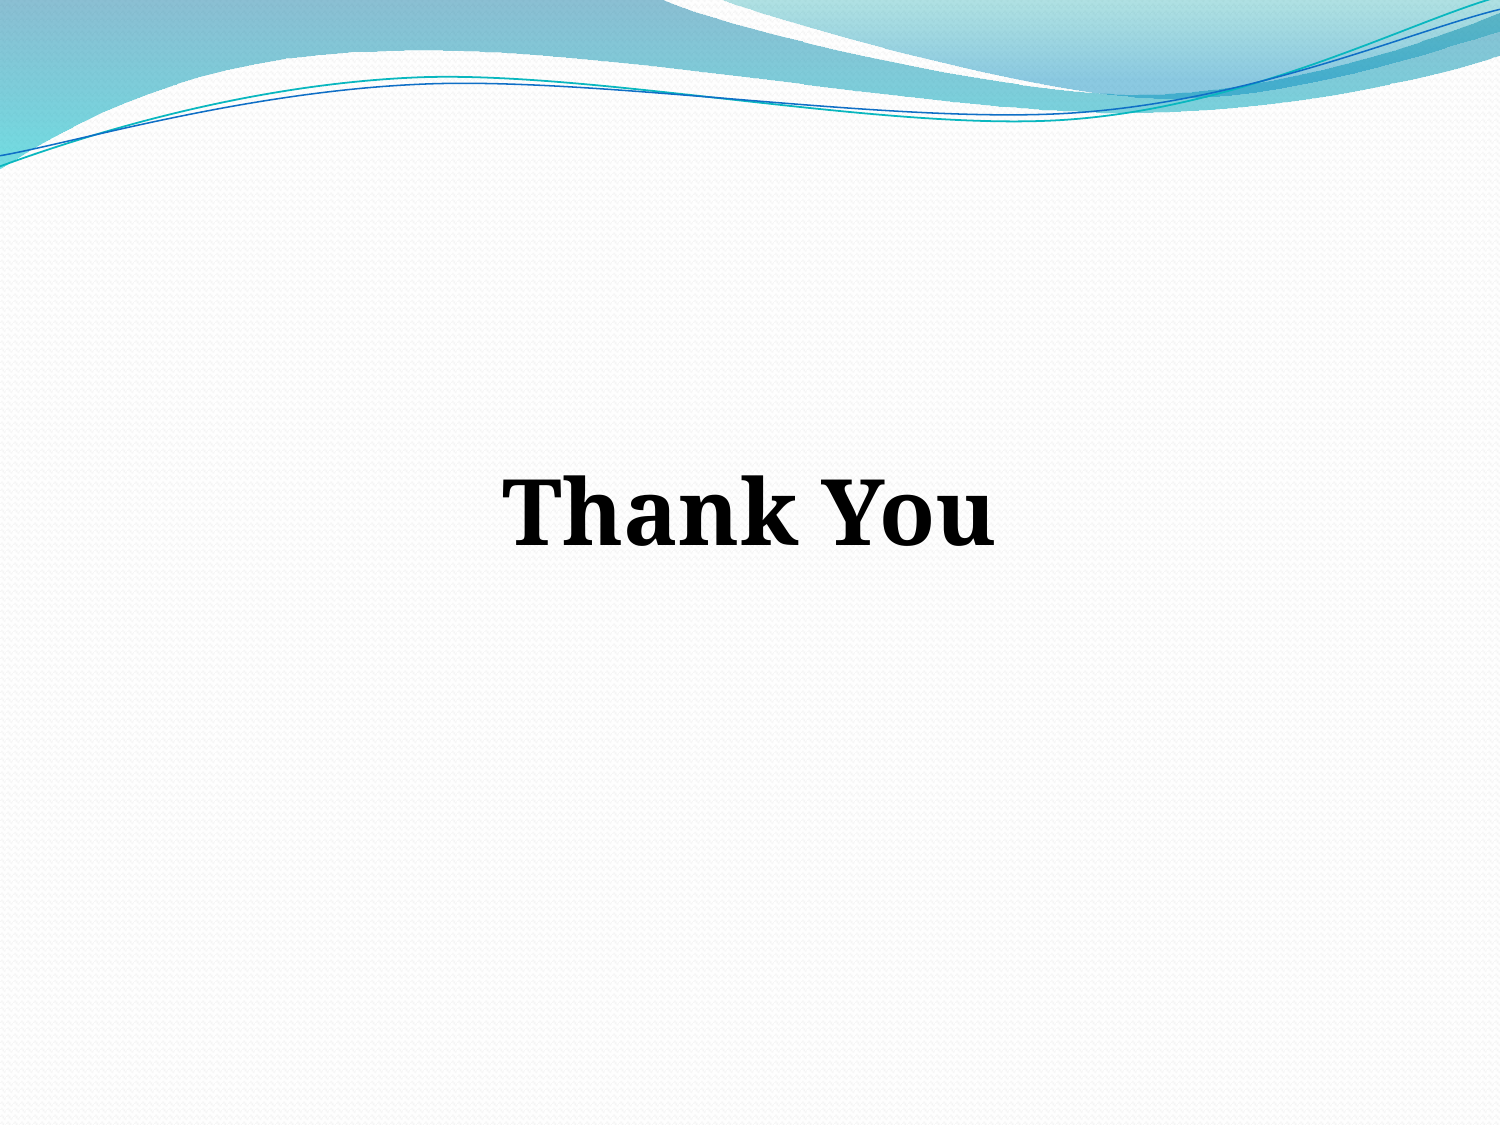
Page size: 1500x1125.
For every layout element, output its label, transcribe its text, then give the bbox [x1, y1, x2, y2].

list Thank You [75, 317, 1425, 1038]
